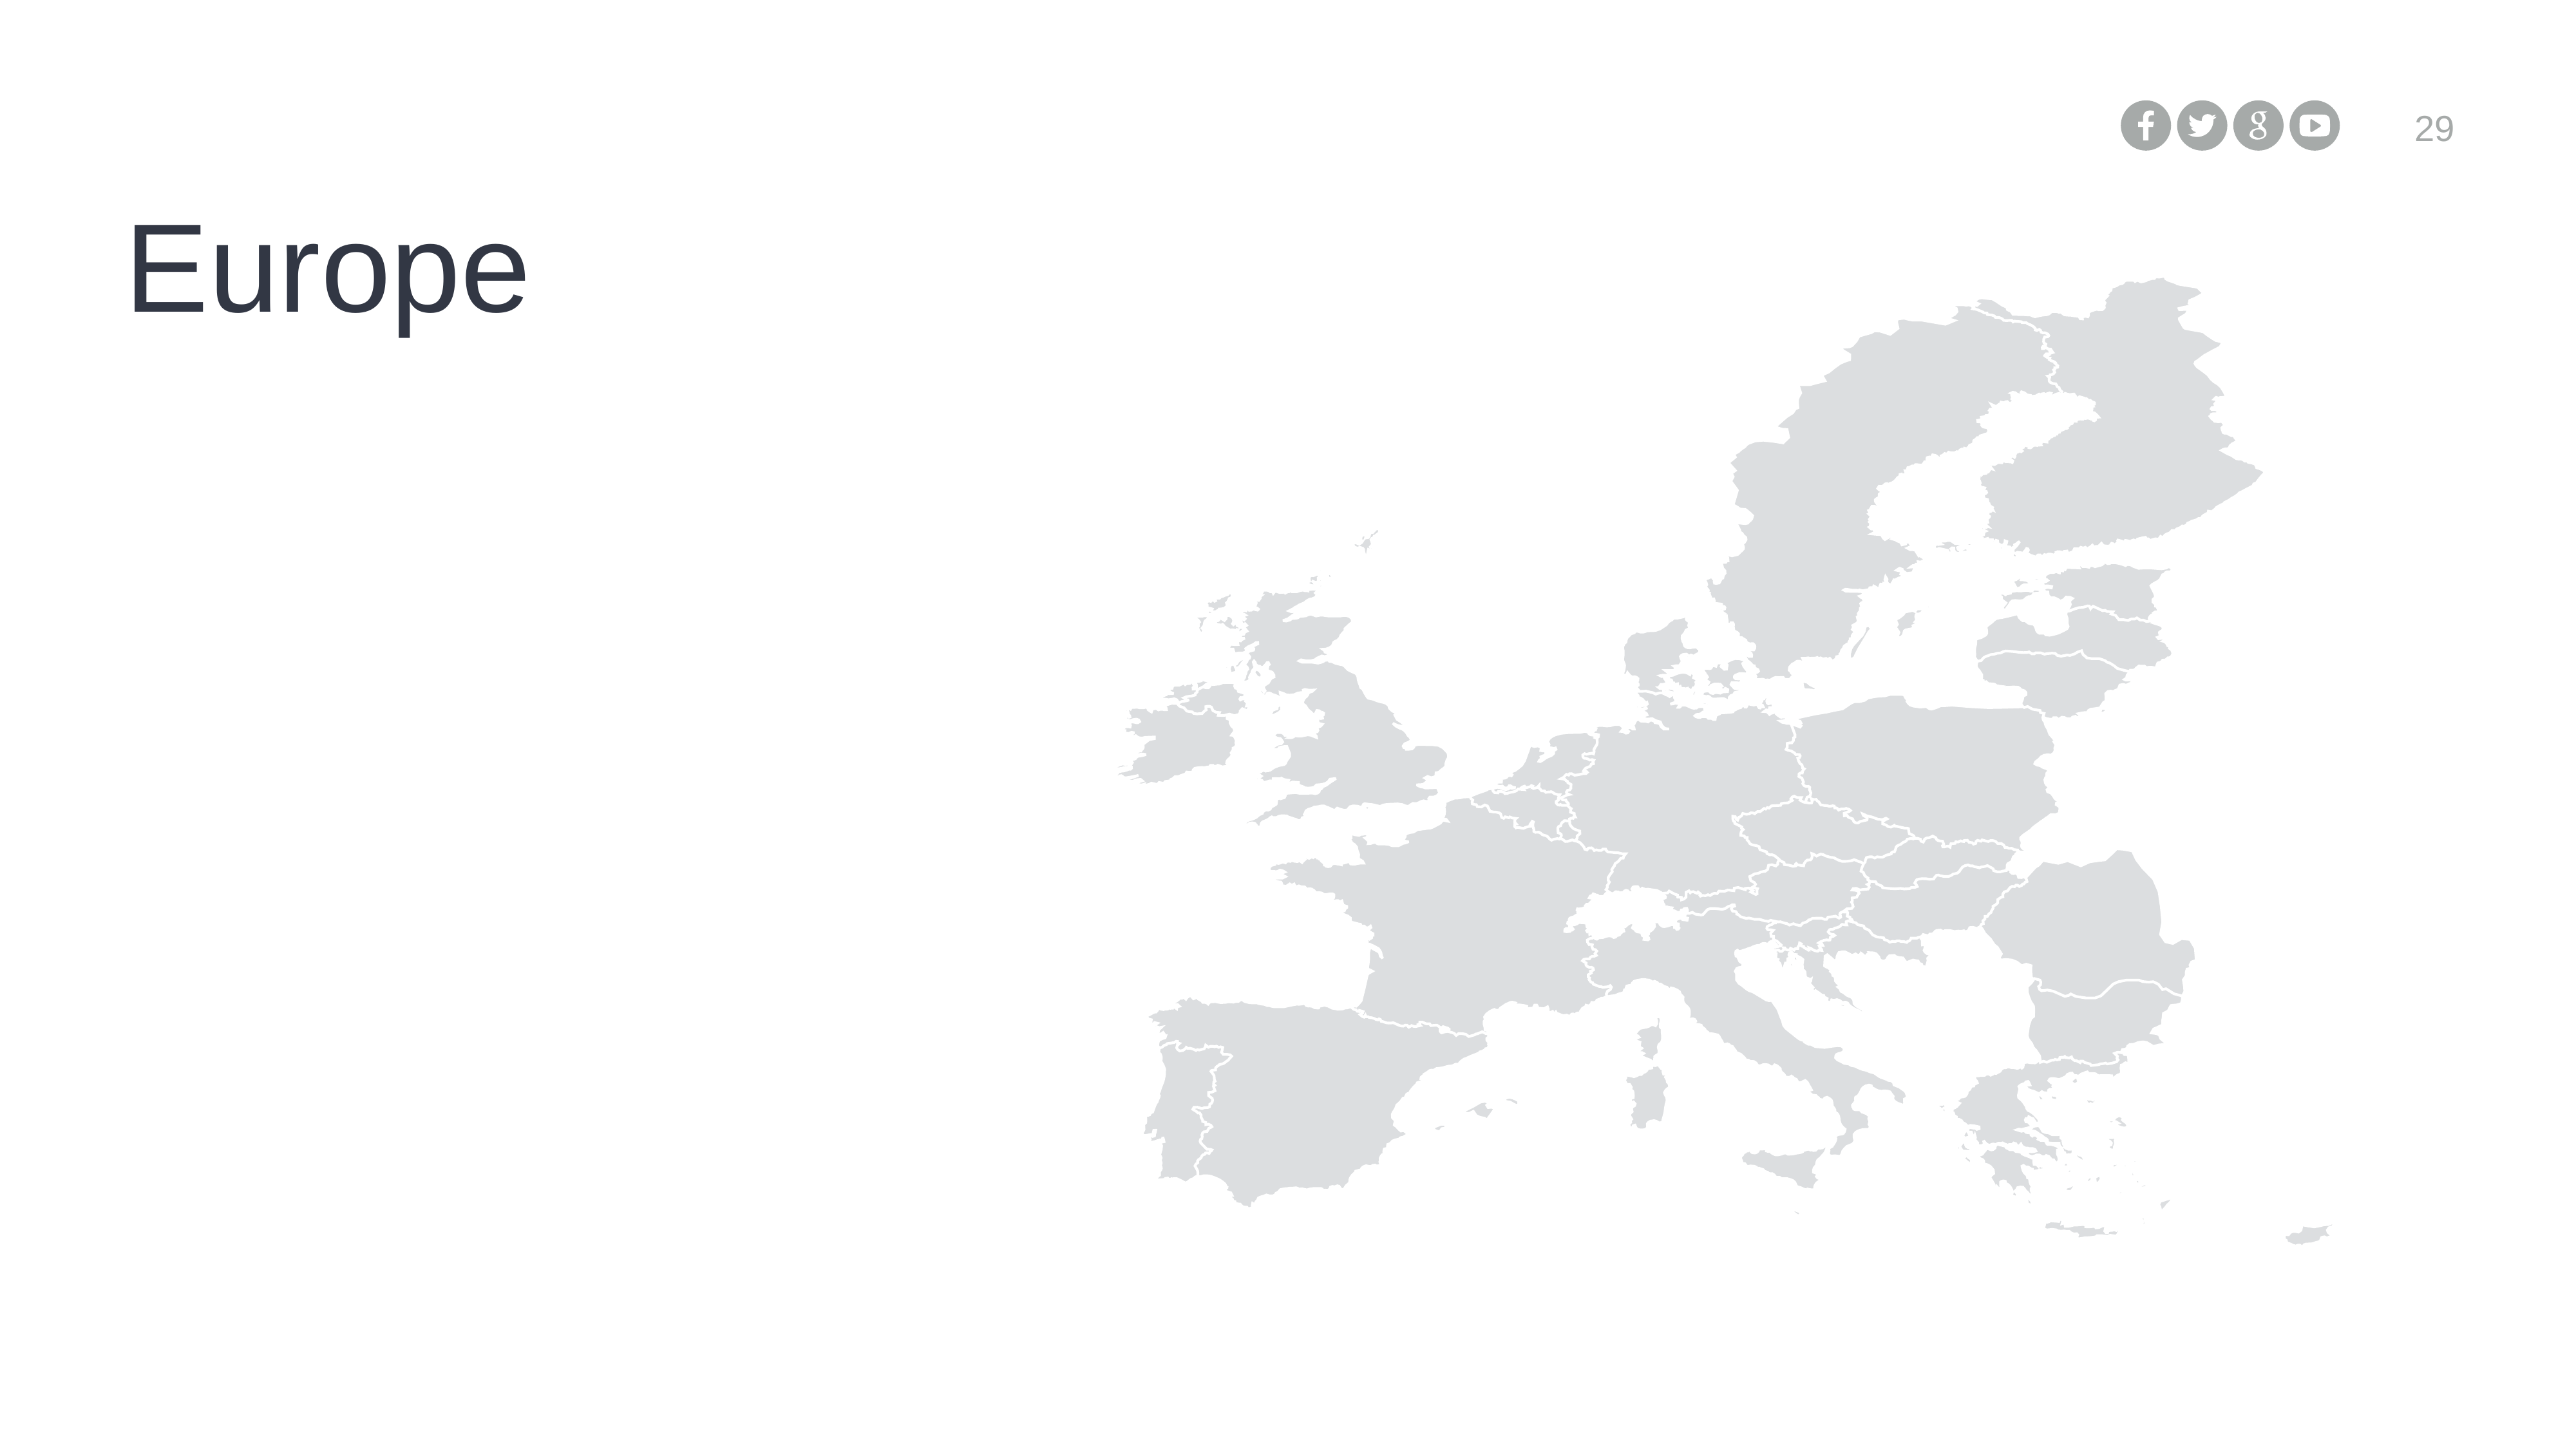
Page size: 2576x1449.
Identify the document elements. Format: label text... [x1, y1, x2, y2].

slide_number 29 [2407, 97, 2468, 158]
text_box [1113, 276, 2348, 1249]
title Europe [117, 178, 1672, 415]
